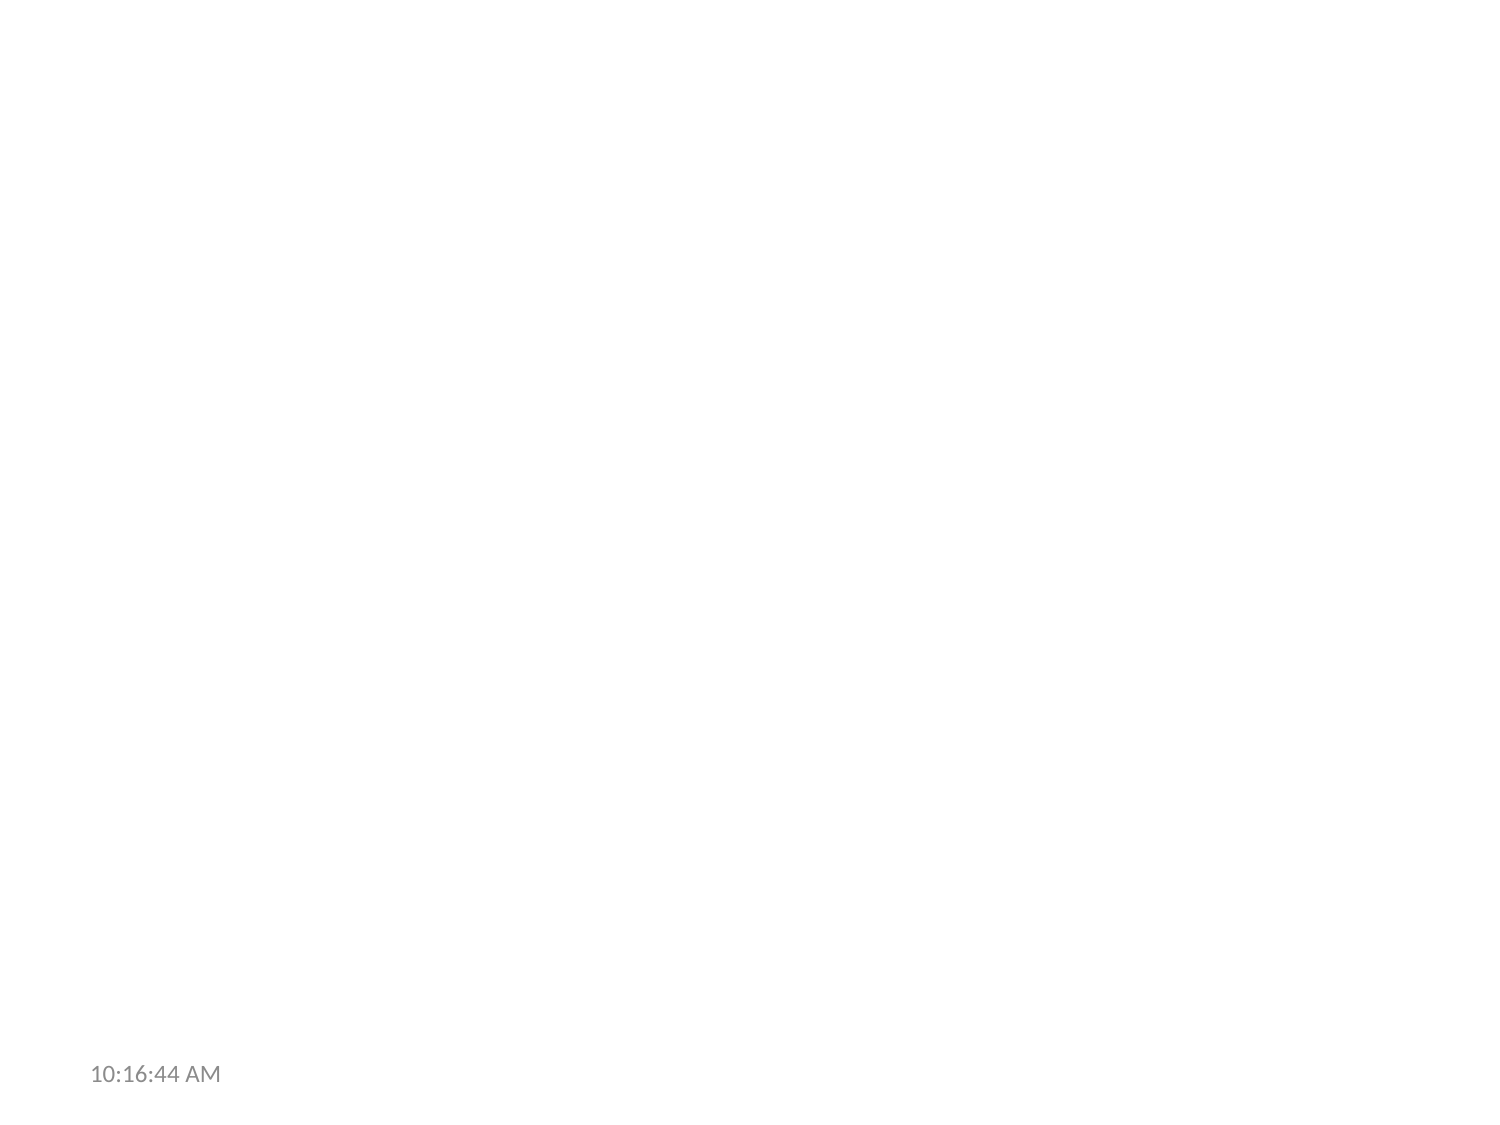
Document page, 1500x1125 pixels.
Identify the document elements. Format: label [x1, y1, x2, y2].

slide_number [75, 1042, 425, 1103]
